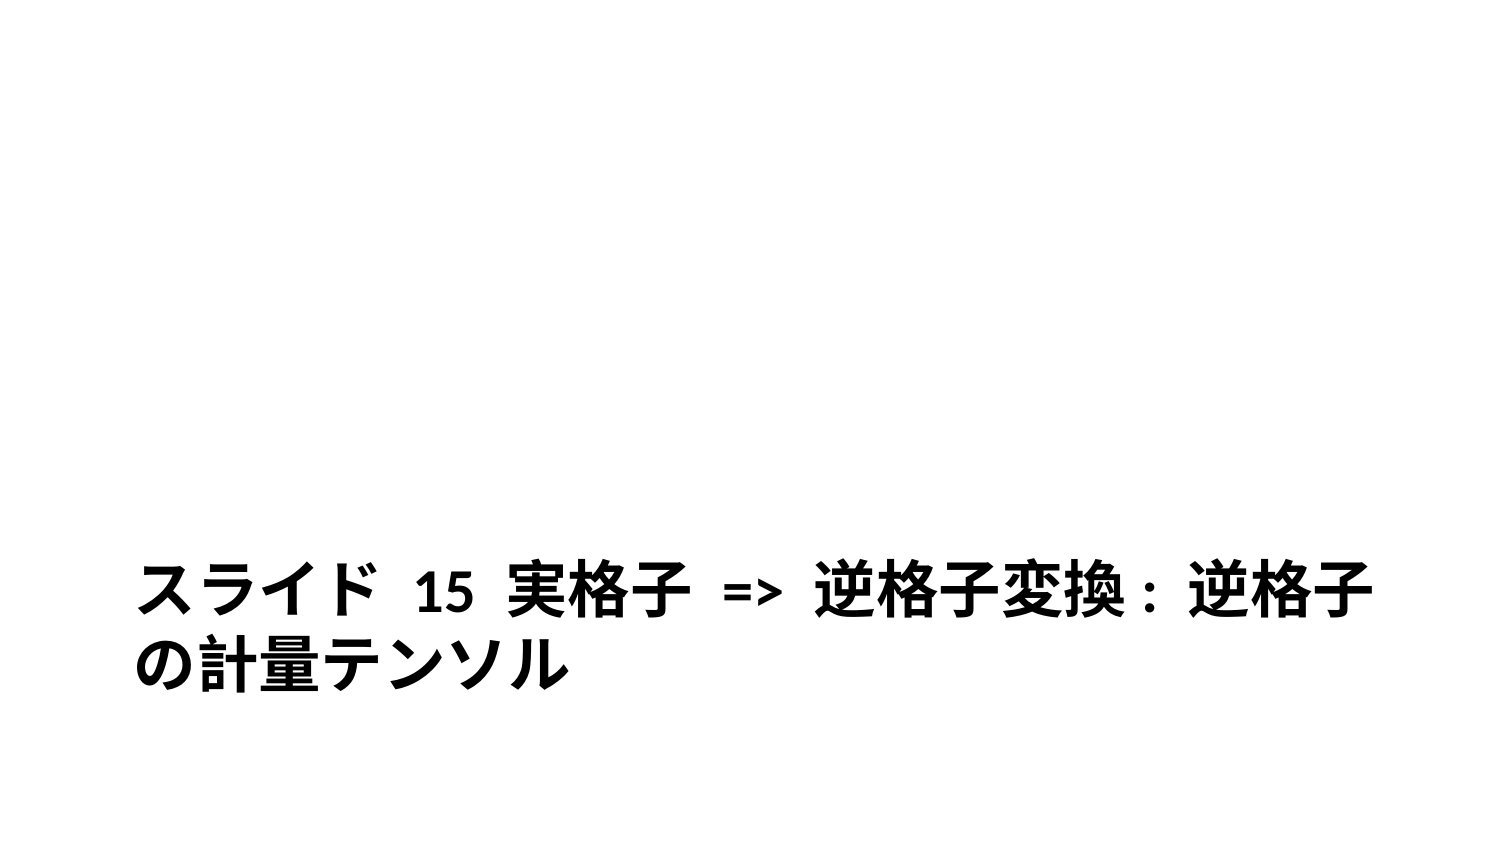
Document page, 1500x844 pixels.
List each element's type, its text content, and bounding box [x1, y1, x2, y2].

title スライド 15 実格子 => 逆格子変換: 逆格子の計量テンソル [118, 542, 1394, 710]
